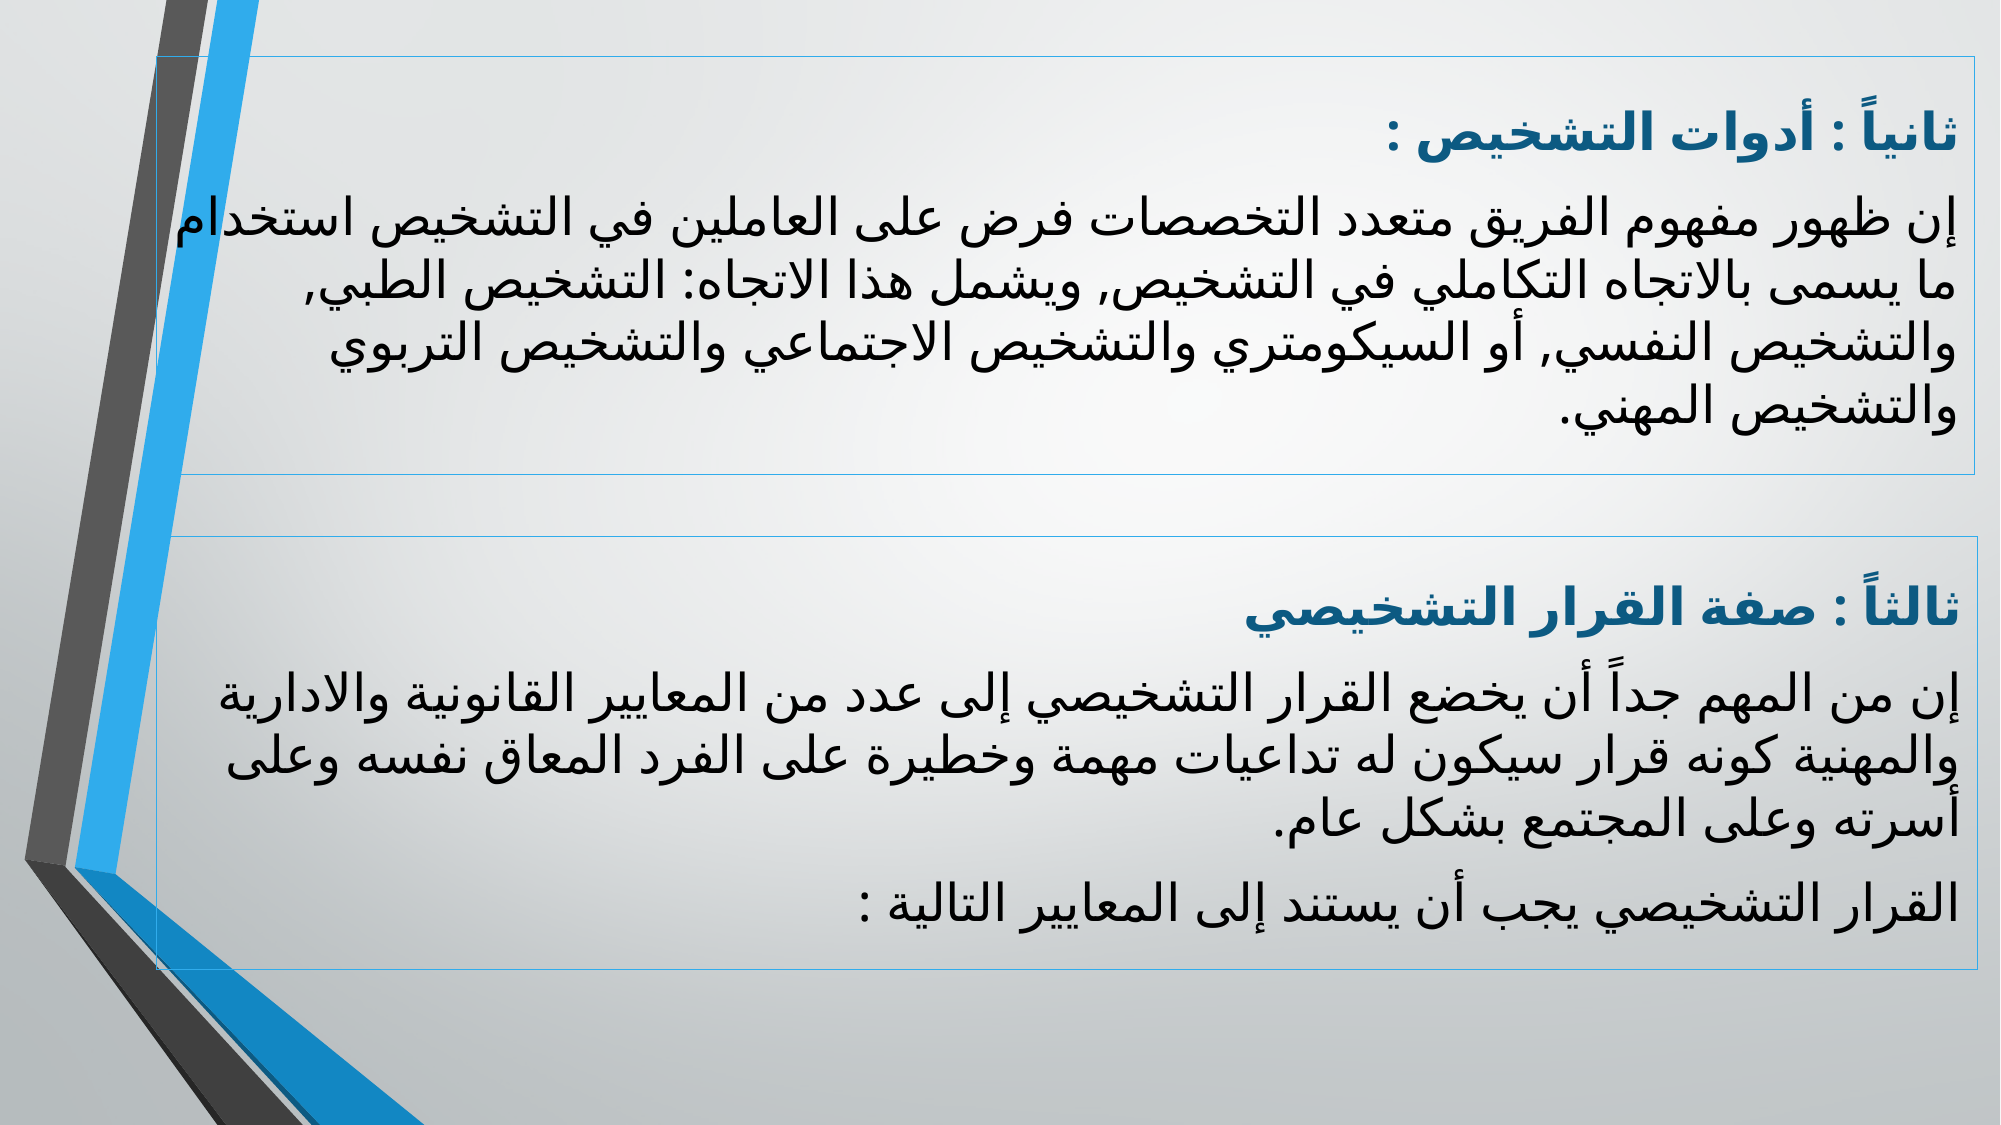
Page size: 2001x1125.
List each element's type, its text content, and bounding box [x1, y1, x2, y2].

list ثانياً : أدوات التشخيص : إن ظهور مفهوم الفريق متعدد التخصصات فرض على العاملين في التشخيص استخدام ما يسمى بالاتجاه التكاملي في التشخيص, ويشمل هذا الاتجاه: التشخيص الطبي, والتشخيص النفسي, أو السيكومتري والتشخيص الاجتماعي والتشخيص التربوي والتشخيص المهني. [156, 56, 1975, 475]
text_box ثالثاً : صفة القرار التشخيصي إن من المهم جداً أن يخضع القرار التشخيصي إلى عدد من المعايير القانونية والادارية والمهنية كونه قرار سيكون له تداعيات مهمة وخطيرة على الفرد المعاق نفسه وعلى أسرته وعلى المجتمع بشكل عام. القرار التشخيصي يجب أن يستند إلى المعايير التالية : [156, 536, 1978, 970]
